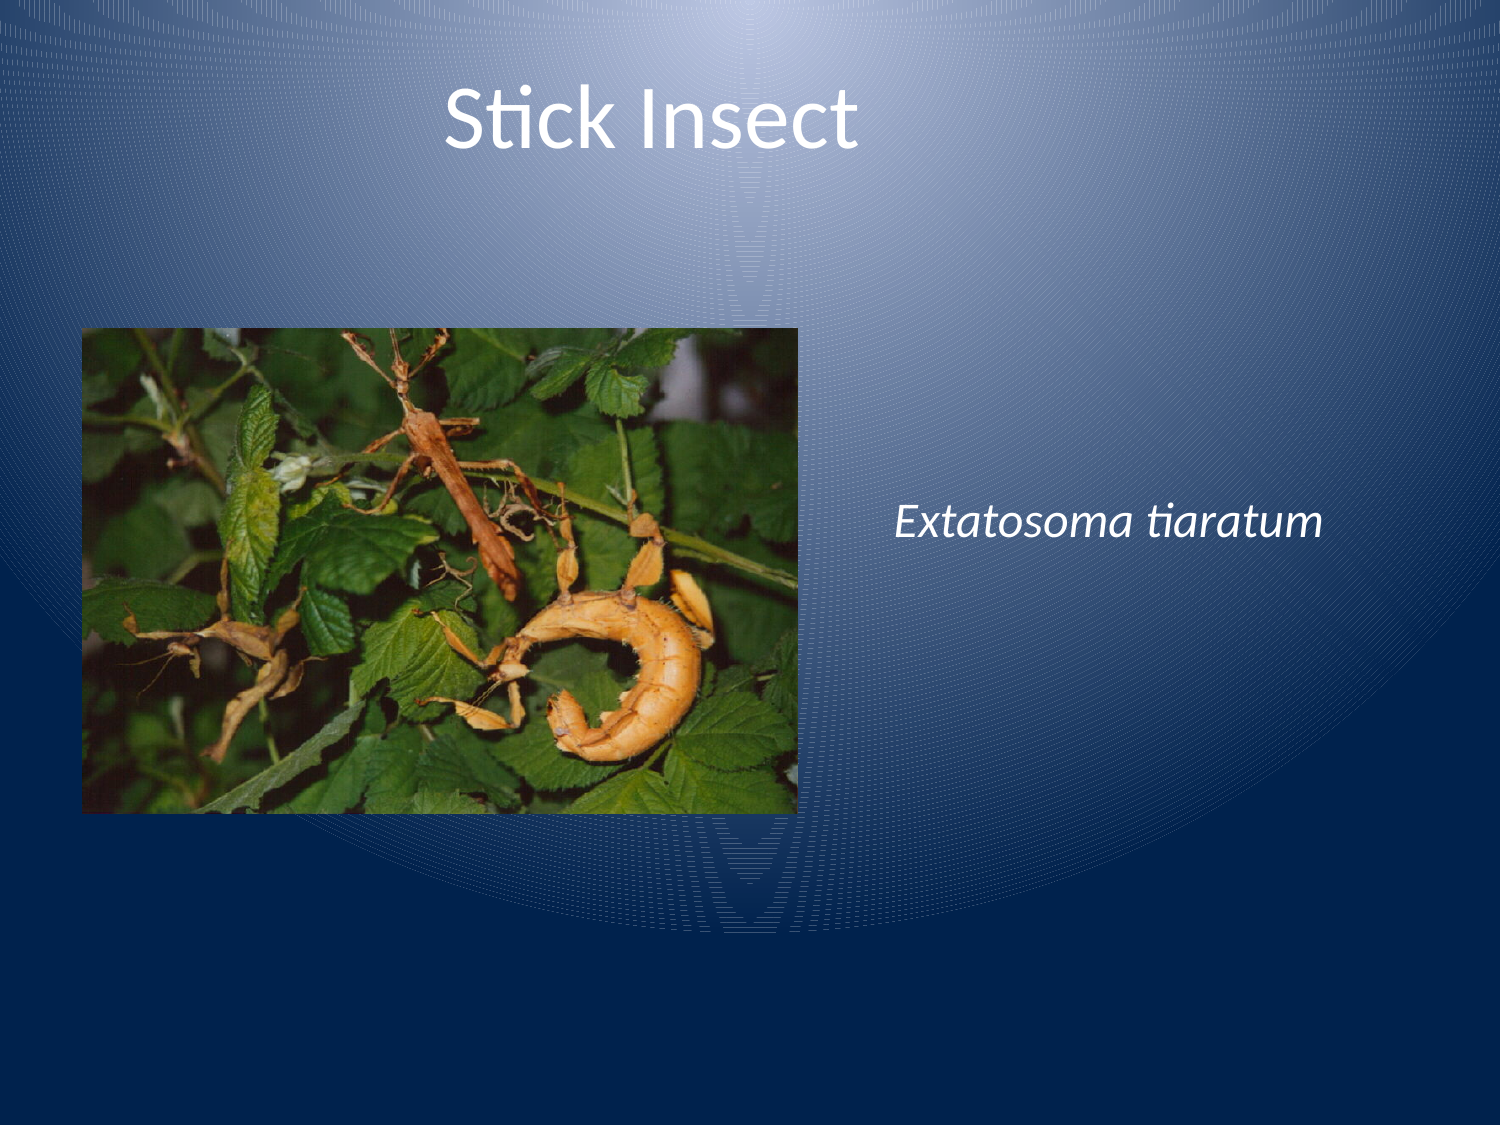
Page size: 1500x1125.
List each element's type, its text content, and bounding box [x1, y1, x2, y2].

text_box Stick Insect [225, 49, 1100, 175]
text_box Extatosoma tiaratum [878, 480, 1395, 661]
picture [81, 327, 798, 814]
